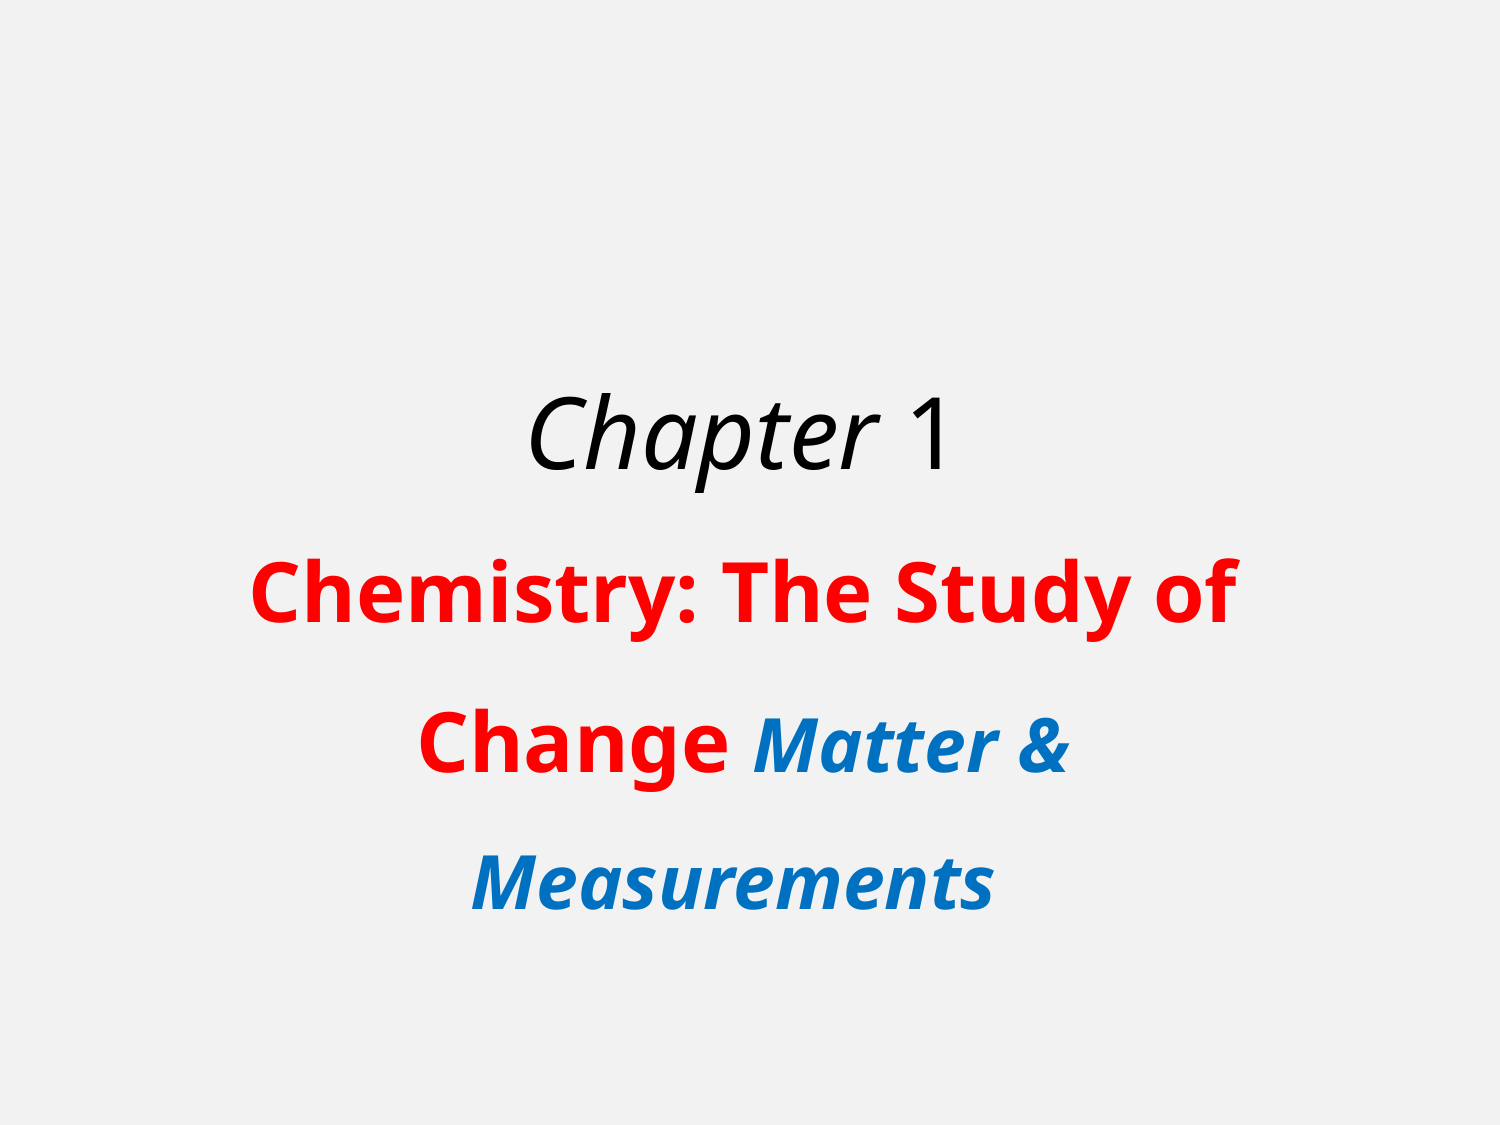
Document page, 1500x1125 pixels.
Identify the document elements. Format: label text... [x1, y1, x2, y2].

text_box Chapter 1 Chemistry: The Study of Change Matter & Measurements [157, 302, 1330, 932]
